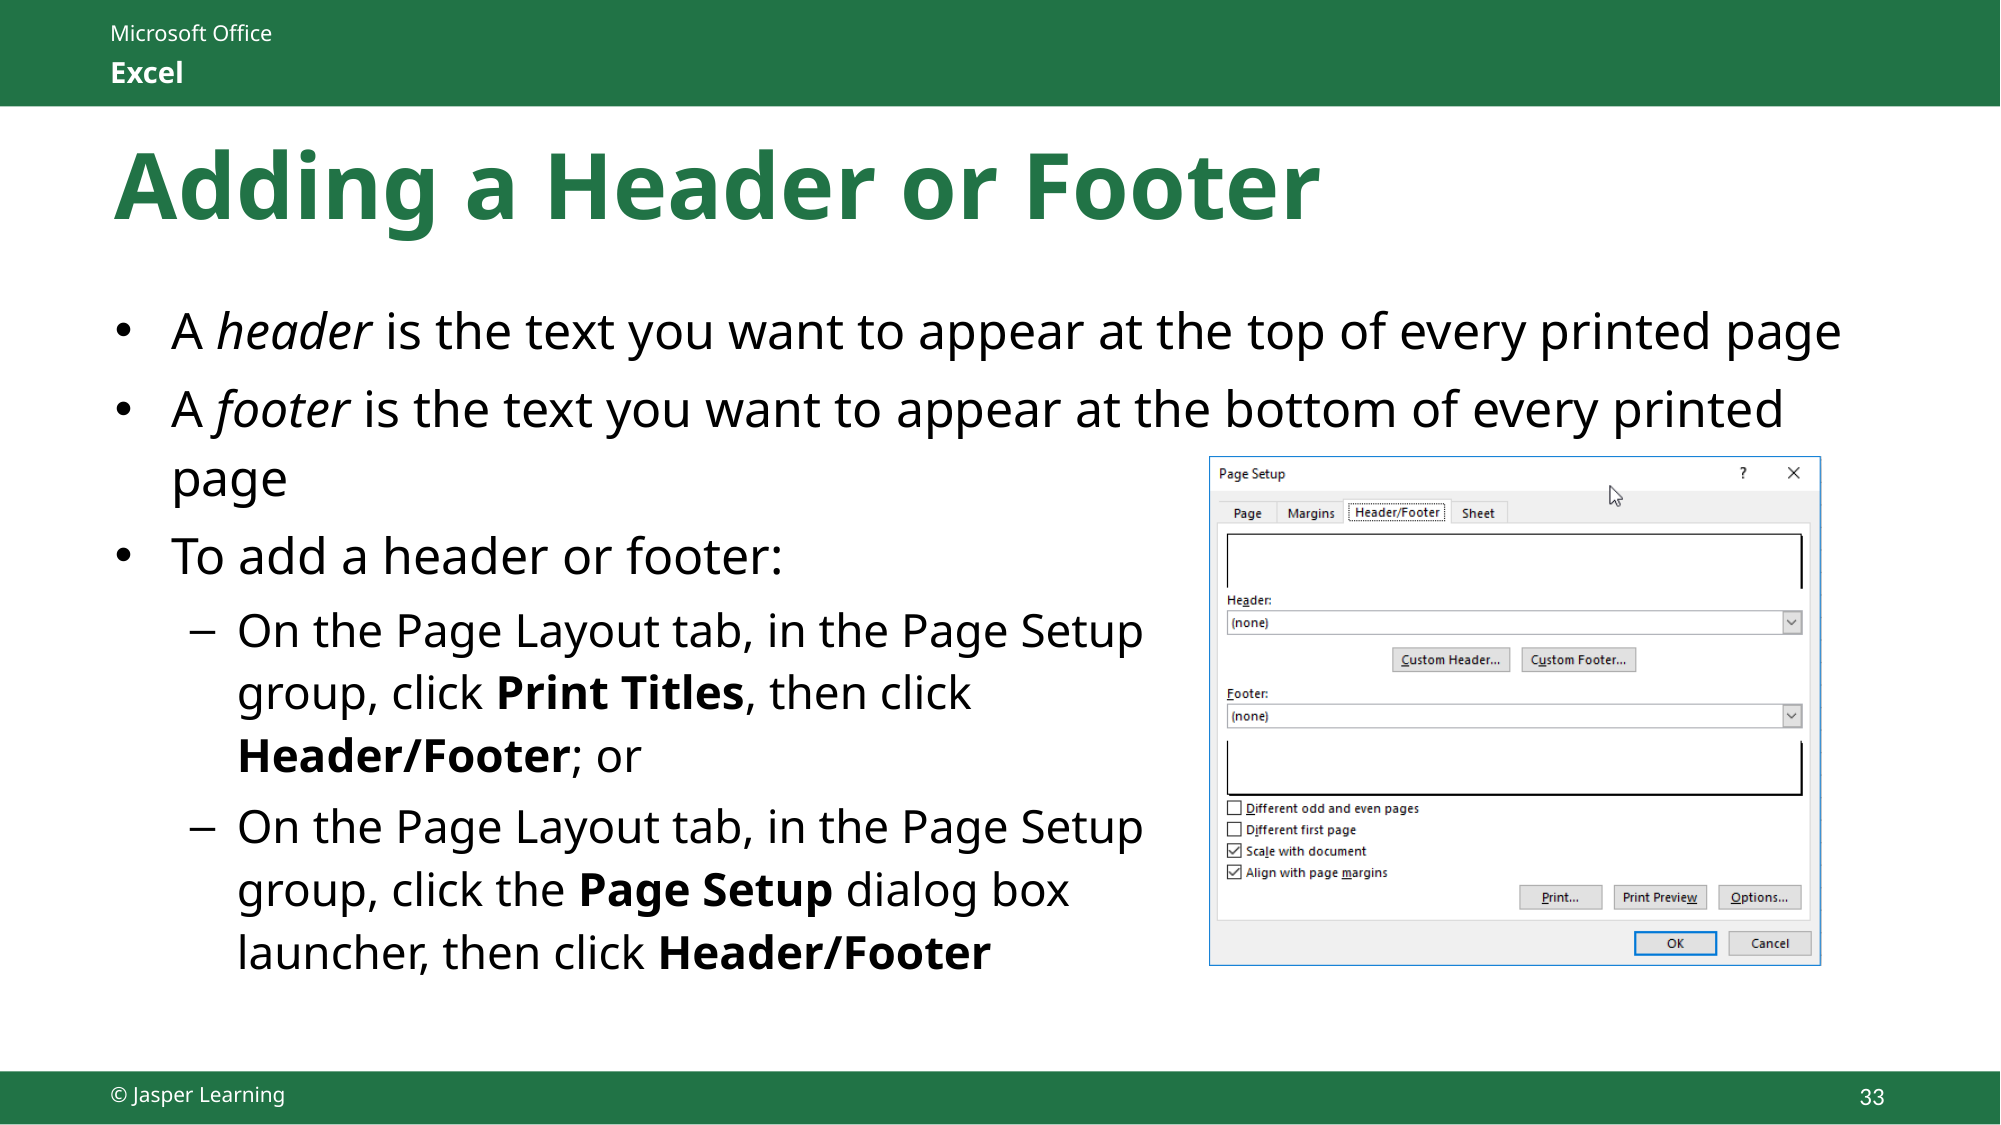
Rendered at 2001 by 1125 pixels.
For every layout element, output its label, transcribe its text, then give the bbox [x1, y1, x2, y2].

title Adding a Header or Footer [99, 118, 1866, 248]
slide_number 33 [1433, 1065, 1900, 1125]
list A header is the text you want to appear at the top of every printed page A footer is the text you want to appear at the bottom of every printed page To add a header or footer: On the Page Layout tab, in the Page Setup group, click Print Titles, then click Header/Footer; or On the Page Layout tab, in the Page Setup group, click the Page Setup dialog box launcher, then click Header/Footer [99, 283, 1900, 1026]
footer © Jasper Learning [95, 1065, 729, 1125]
picture [1209, 456, 1822, 966]
